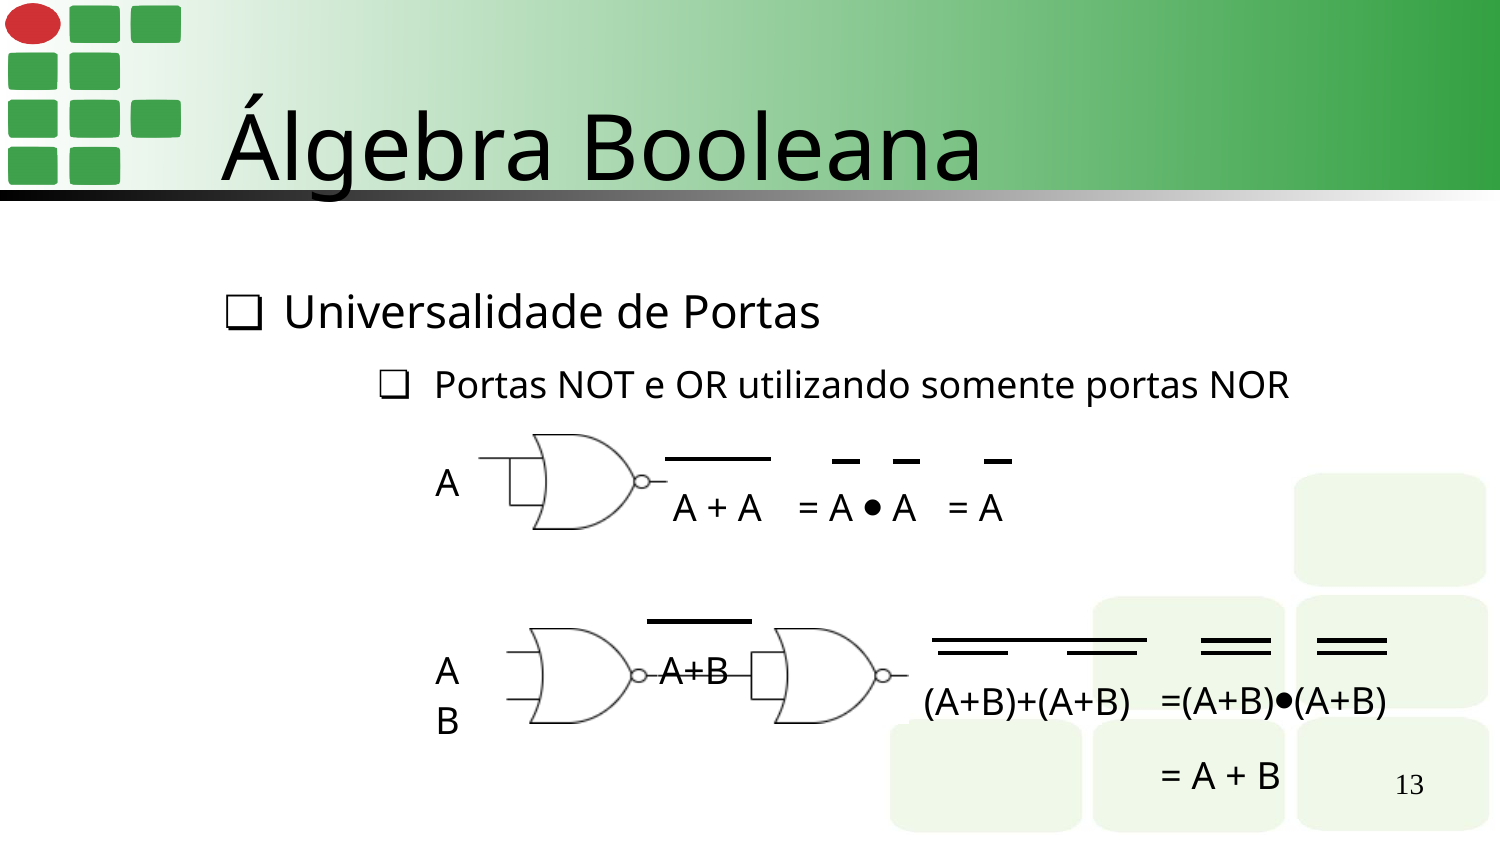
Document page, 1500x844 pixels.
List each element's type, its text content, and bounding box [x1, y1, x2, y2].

text_box = A + B [1145, 721, 1321, 780]
picture [506, 441, 1495, 835]
text_box = A ⦁ A [782, 454, 932, 513]
text_box = A [932, 454, 1030, 513]
text_box (A+B)+(A+B) [915, 648, 1174, 707]
text_box Universalidade de Portas Portas NOT e OR utilizando somente portas NOR [193, 248, 1469, 395]
text_box B [420, 666, 476, 725]
text_box Álgebra Booleana [206, 26, 1468, 207]
text_box A + A [671, 454, 782, 513]
text_box =(A+B)⦁(A+B) [1145, 646, 1438, 705]
picture [5, 3, 181, 185]
text_box A [420, 616, 476, 666]
picture [477, 434, 668, 530]
text_box A [420, 429, 476, 488]
text_box A+B [644, 616, 750, 624]
slide_number ‹#› [1075, 768, 1425, 827]
